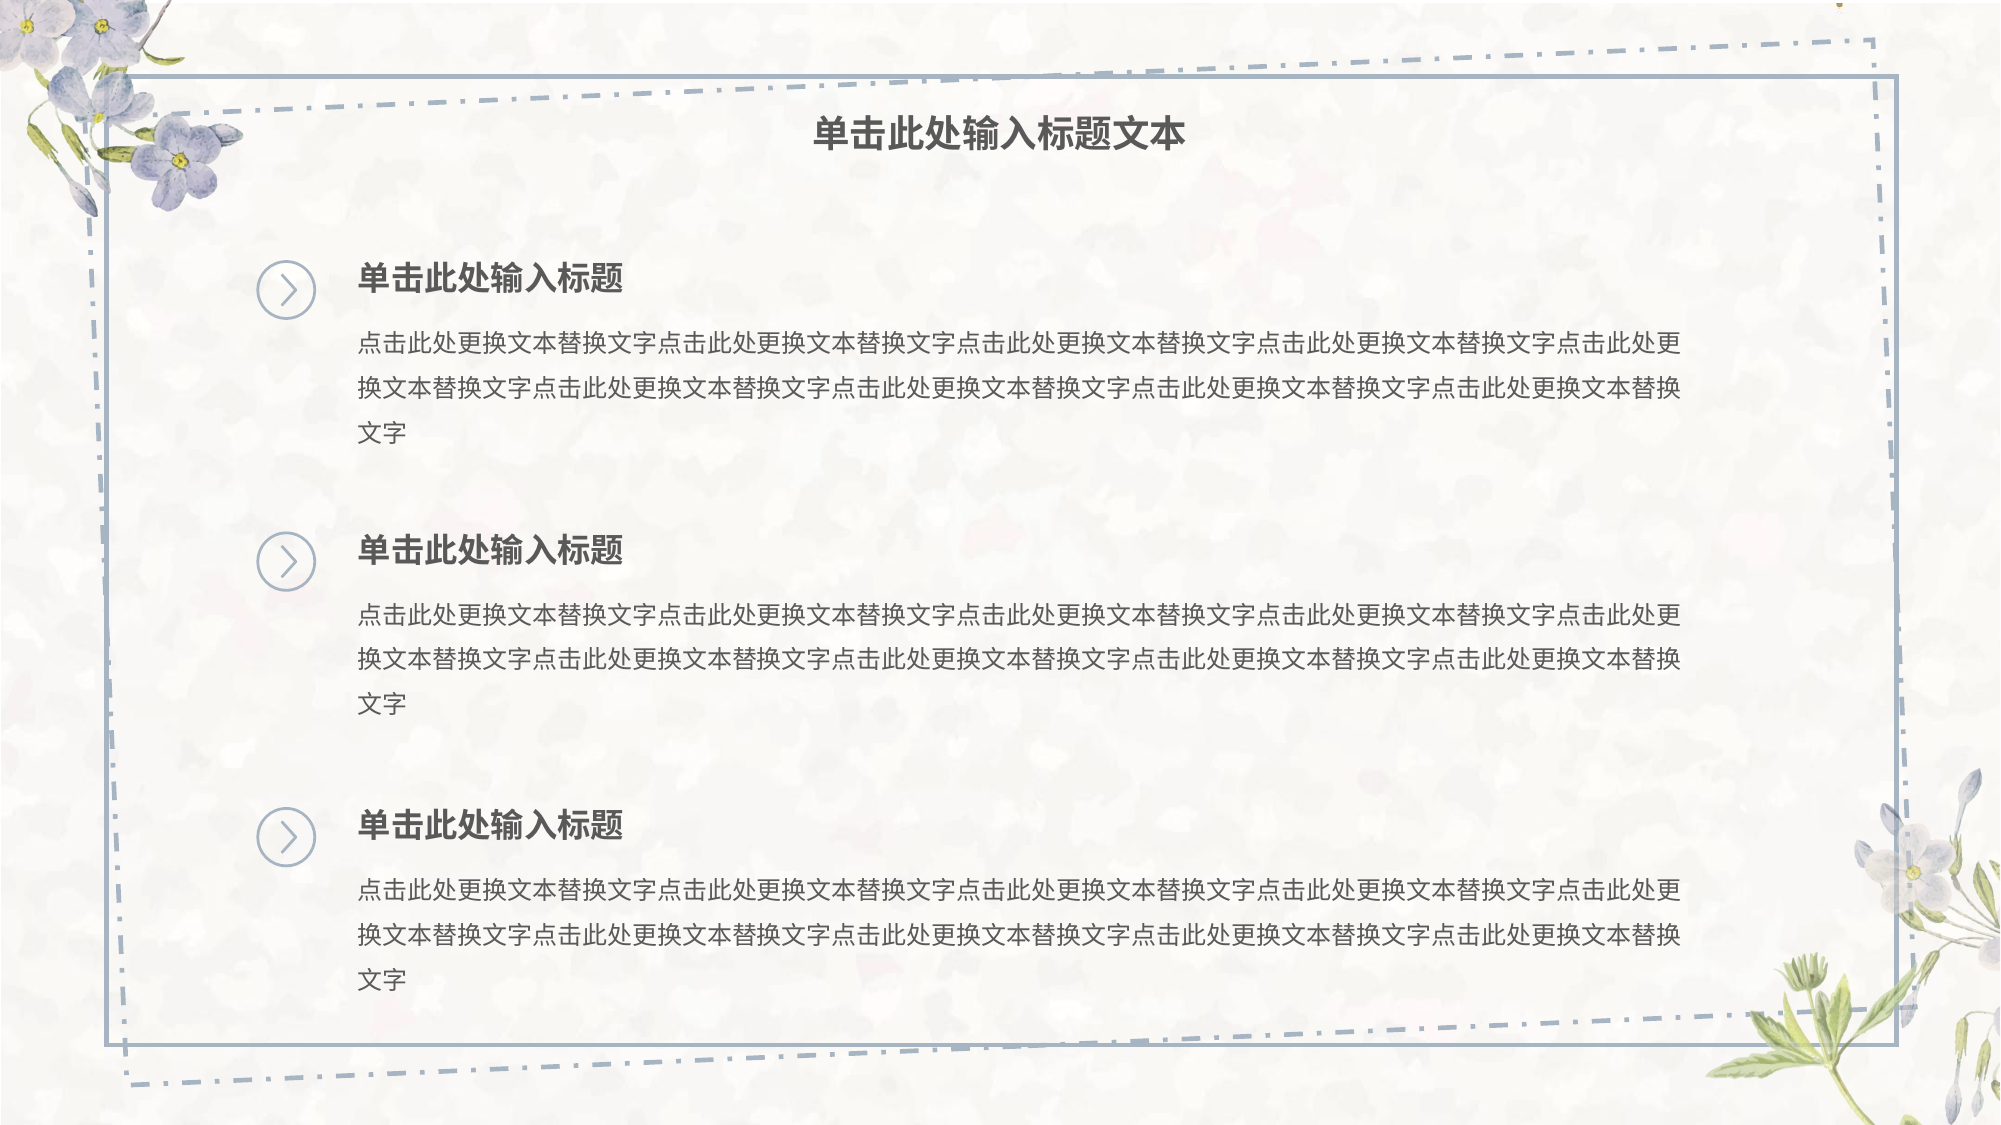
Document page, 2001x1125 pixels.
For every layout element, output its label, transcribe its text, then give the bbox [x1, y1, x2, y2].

text_box [256, 260, 317, 320]
text_box 点击此处更换文本替换文字点击此处更换文本替换文字点击此处更换文本替换文字点击此处更换文本替换文字点击此处更换文本替换文字点击此处更换文本替换文字点击此处更换文本替换文字点击此处更换文本替换文字点击此处更换文本替换文字 [342, 852, 1712, 1002]
text_box 单击此处输入标题 [343, 797, 639, 852]
text_box 单击此处输入标题文本 [794, 102, 1205, 162]
text_box [256, 807, 317, 868]
text_box 点击此处更换文本替换文字点击此处更换文本替换文字点击此处更换文本替换文字点击此处更换文本替换文字点击此处更换文本替换文字点击此处更换文本替换文字点击此处更换文本替换文字点击此处更换文本替换文字点击此处更换文本替换文字 [342, 576, 1712, 727]
picture [0, 0, 2001, 1125]
text_box 单击此处输入标题 [343, 521, 639, 576]
text_box 点击此处更换文本替换文字点击此处更换文本替换文字点击此处更换文本替换文字点击此处更换文本替换文字点击此处更换文本替换文字点击此处更换文本替换文字点击此处更换文本替换文字点击此处更换文本替换文字点击此处更换文本替换文字 [342, 305, 1712, 455]
text_box [256, 531, 317, 592]
text_box 单击此处输入标题 [343, 250, 639, 305]
